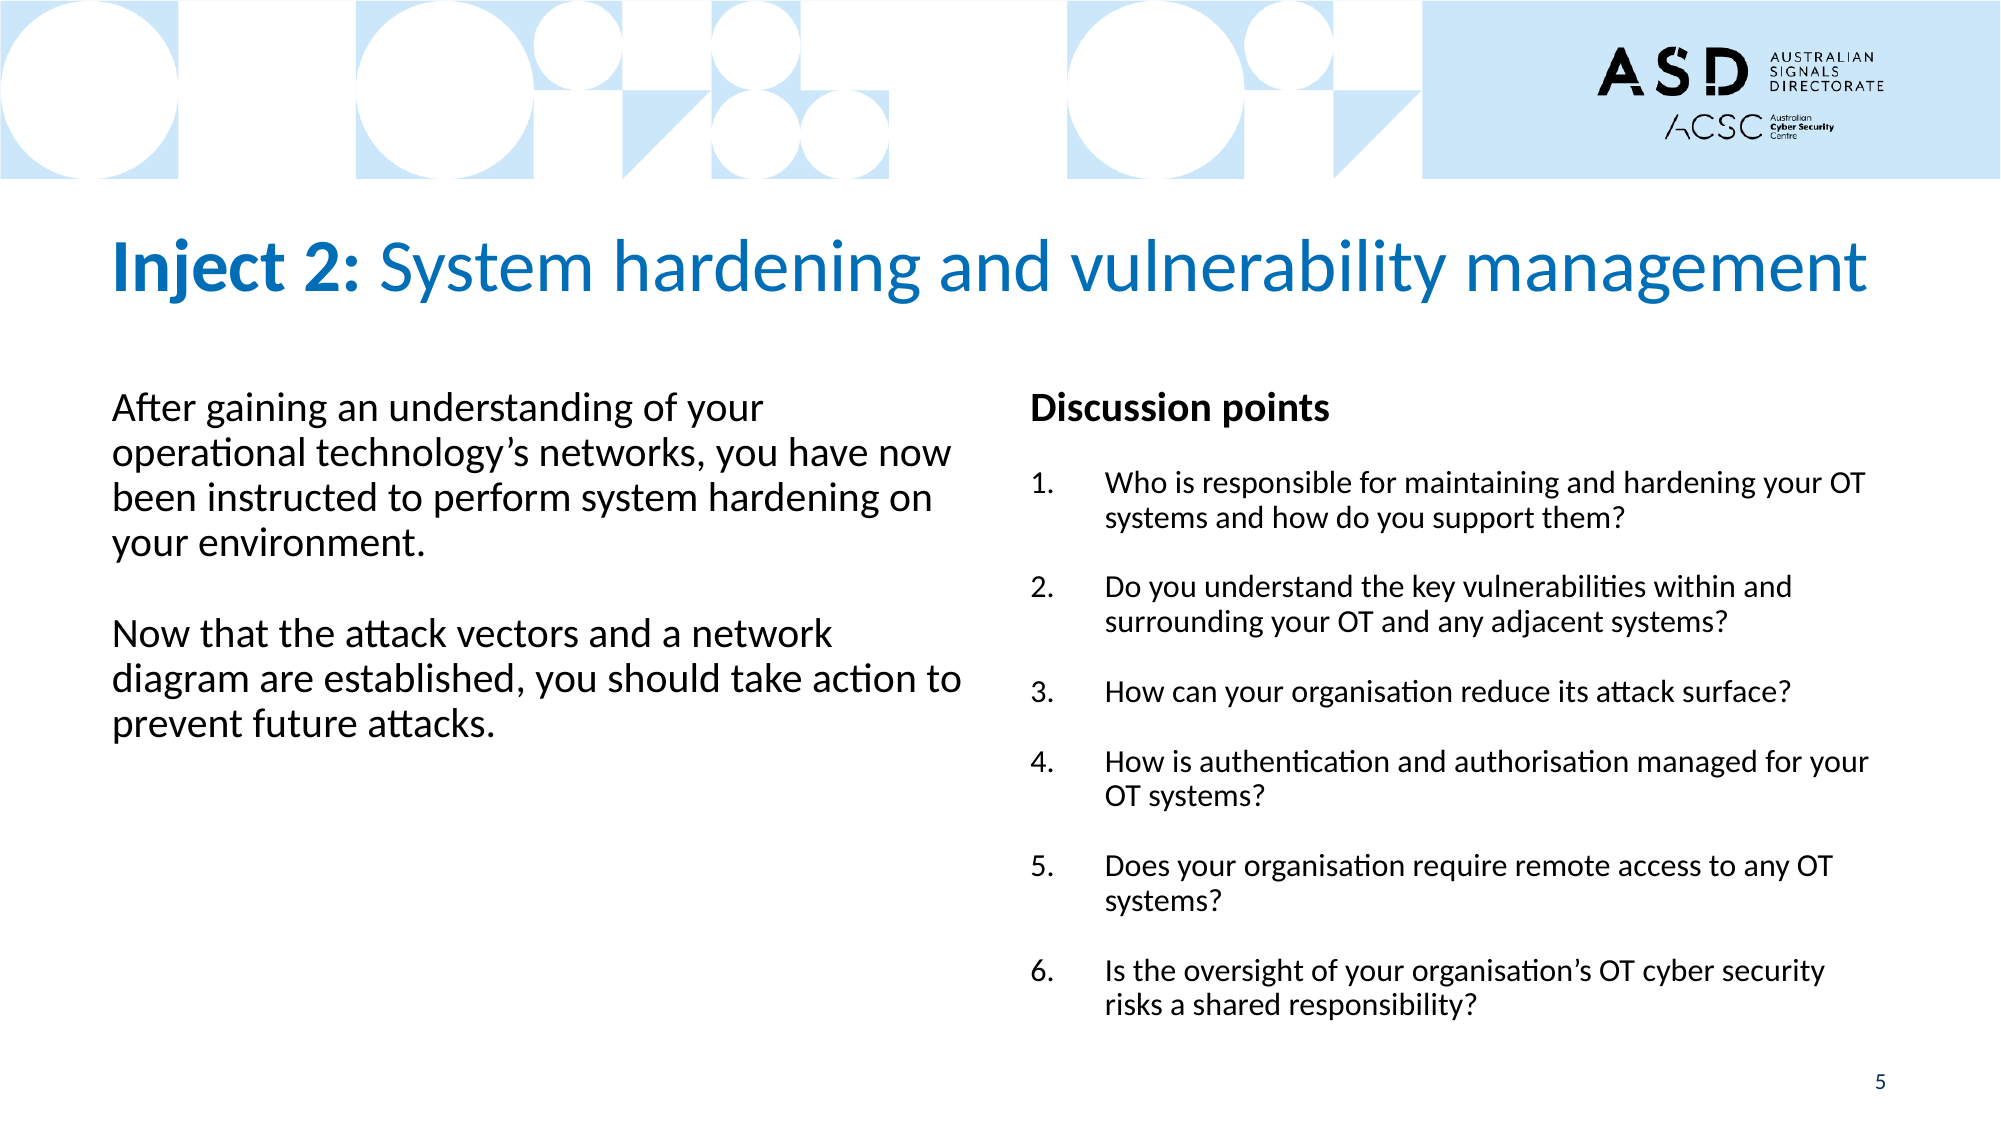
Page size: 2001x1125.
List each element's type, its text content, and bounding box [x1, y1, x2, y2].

picture [0, 0, 2001, 179]
list After gaining an understanding of your operational technology’s networks, you have now been instructed to perform system hardening on your environment. Now that the attack vectors and a network diagram are established, you should take action to prevent future attacks. [96, 378, 983, 1007]
slide_number 5 [1799, 1050, 1902, 1111]
title Inject 2: System hardening and vulnerability management [96, 207, 1902, 328]
list Discussion points Who is responsible for maintaining and hardening your OT systems and how do you support them? Do you understand the key vulnerabilities within and surrounding your OT and any adjacent systems? How can your organisation reduce its attack surface? How is authentication and authorisation managed for your OT systems? Does your organisation require remote access to any OT systems? Is the oversight of your organisation’s OT cyber security risks a shared responsibility? [1015, 378, 1902, 1033]
